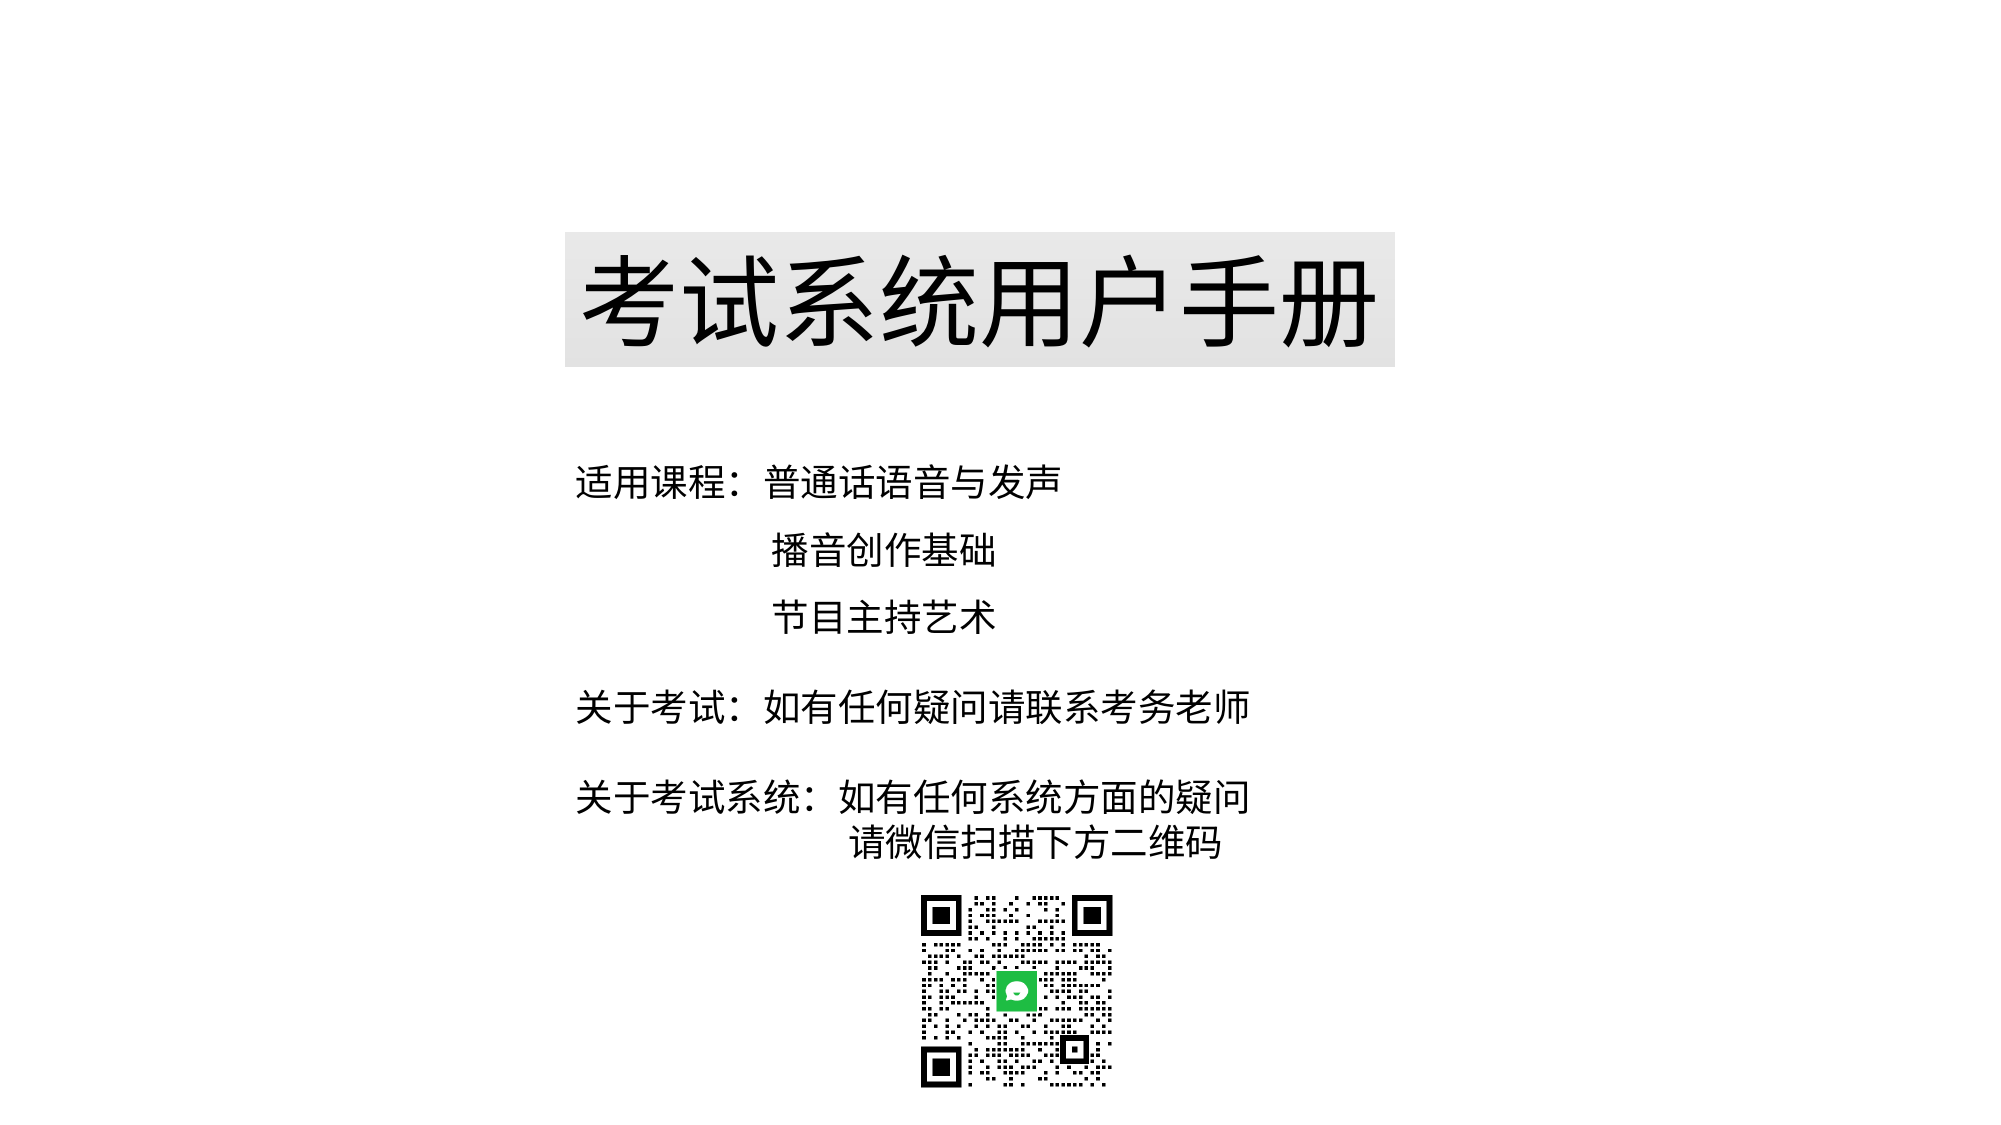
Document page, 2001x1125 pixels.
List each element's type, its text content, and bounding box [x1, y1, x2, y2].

text_box 考试系统用户手册 [564, 231, 1396, 368]
picture [915, 889, 1119, 1093]
text_box 适用课程：普通话语音与发声 播音创作基础 节目主持艺术 关于考试：如有任何疑问请联系考务老师 关于考试系统：如有任何系统方面的疑问 请微信扫描下方二维码 [560, 429, 1798, 829]
